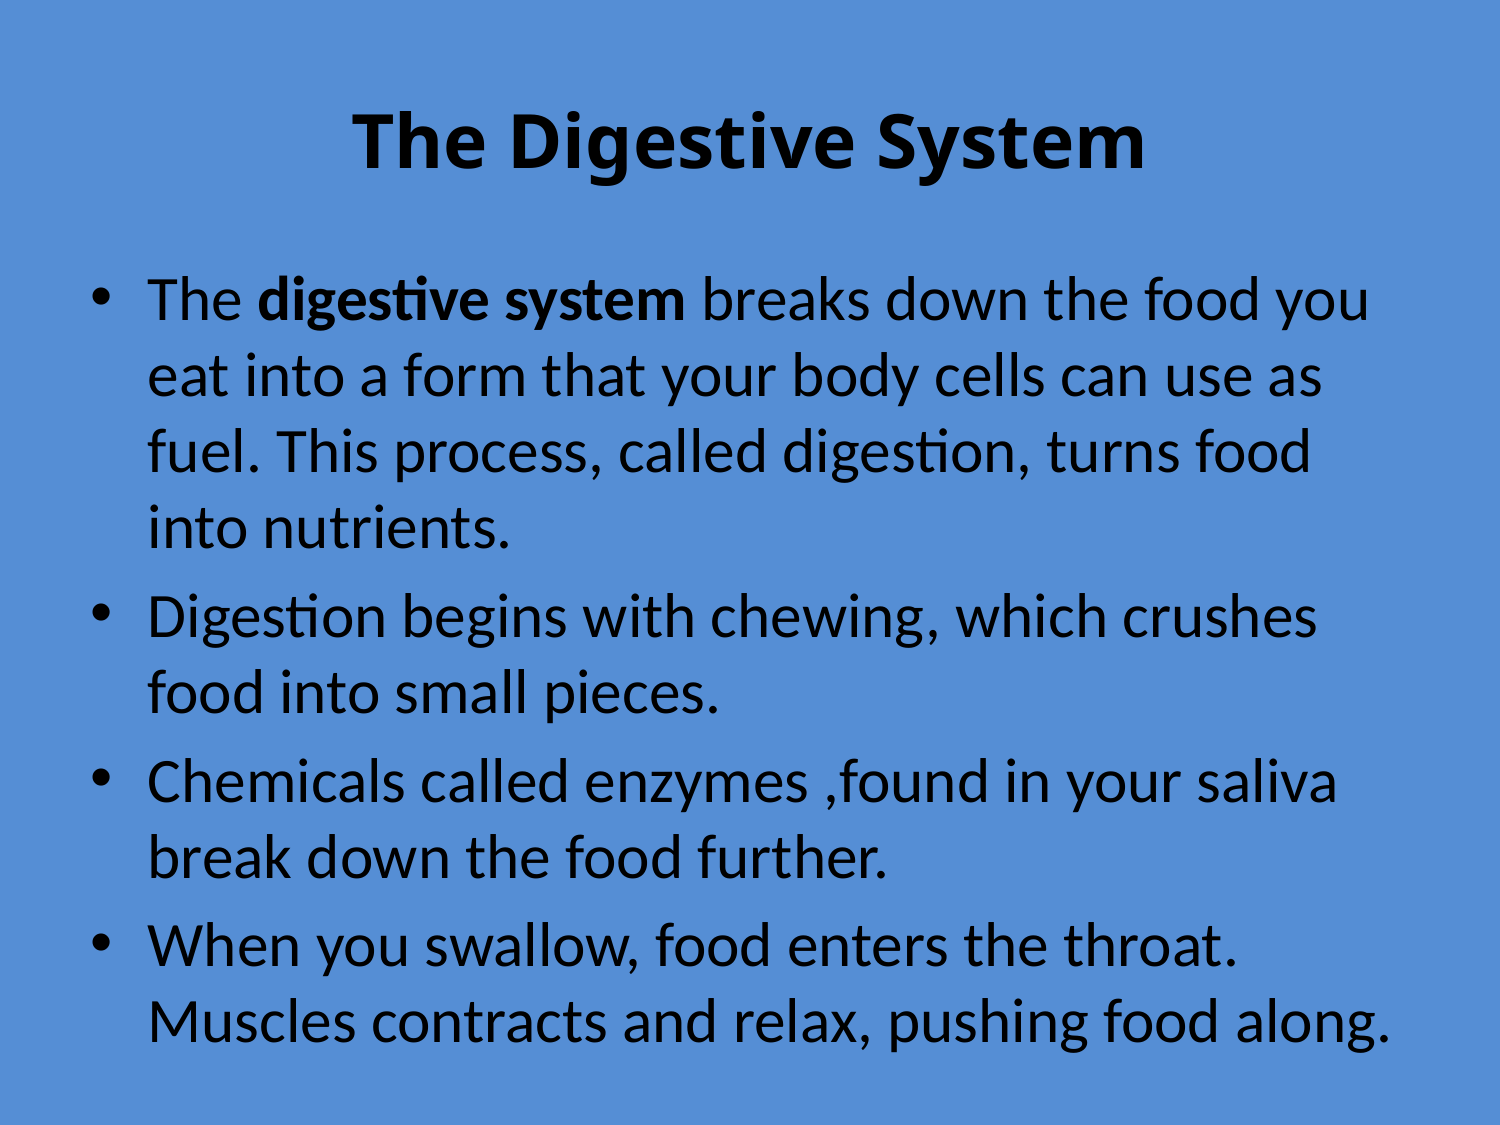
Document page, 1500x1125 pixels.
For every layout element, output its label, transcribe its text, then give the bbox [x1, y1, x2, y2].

list The digestive system breaks down the food you eat into a form that your body cells can use as fuel. This process, called digestion, turns food into nutrients. Digestion begins with chewing, which crushes food into small pieces. Chemicals called enzymes ,found in your saliva break down the food further. When you swallow, food enters the throat. Muscles contracts and relax, pushing food along. [75, 249, 1425, 1075]
title The Digestive System [75, 45, 1425, 233]
